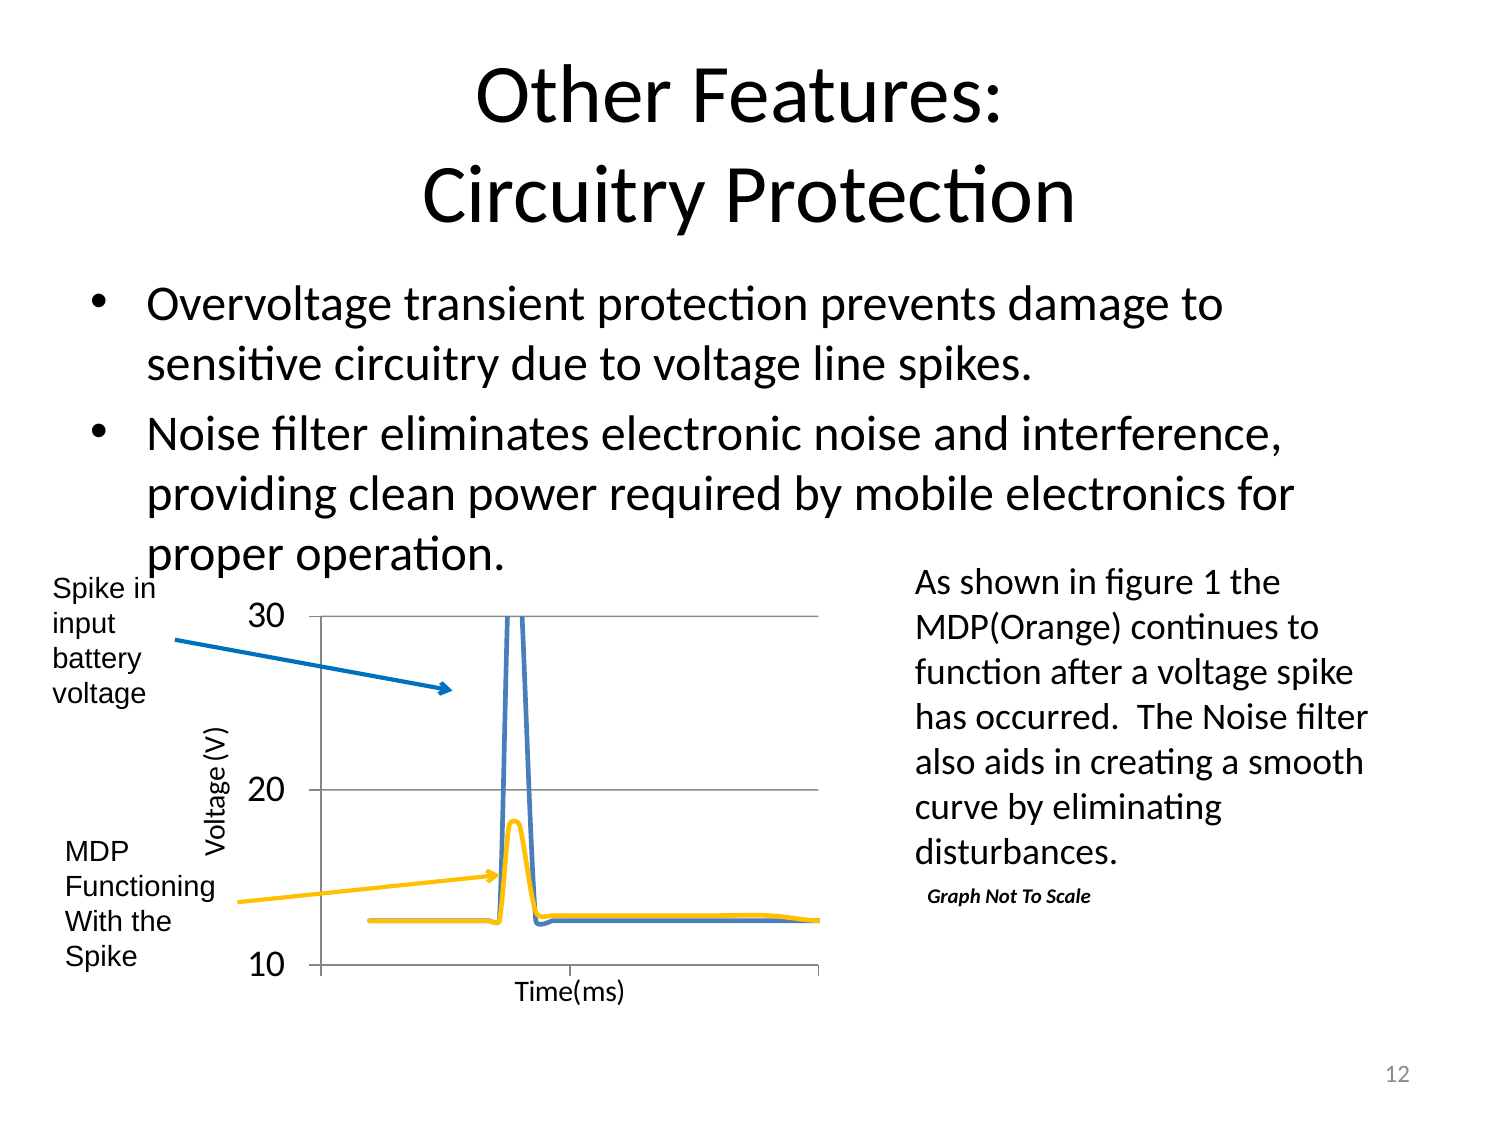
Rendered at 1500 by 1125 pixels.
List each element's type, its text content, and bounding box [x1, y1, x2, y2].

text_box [237, 874, 501, 904]
title Other Features: Circuitry Protection [74, 44, 1426, 233]
text_box Spike in input battery voltage [37, 562, 175, 717]
list Overvoltage transient protection prevents damage to sensitive circuitry due to voltage line spikes. Noise filter eliminates electronic noise and interference, providing clean power required by mobile electronics for proper operation. [74, 262, 1426, 588]
text_box MDP Functioning With the Spike [50, 824, 157, 980]
slide_number 12 [1074, 1042, 1425, 1103]
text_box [162, 574, 851, 1049]
text_box As shown in figure 1 the MDP(Orange) continues to function after a voltage spike has occurred. The Noise filter also aids in creating a smooth curve by eliminating disturbances. [900, 549, 1400, 880]
text_box Graph Not To Scale [912, 880, 1113, 940]
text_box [174, 640, 453, 691]
